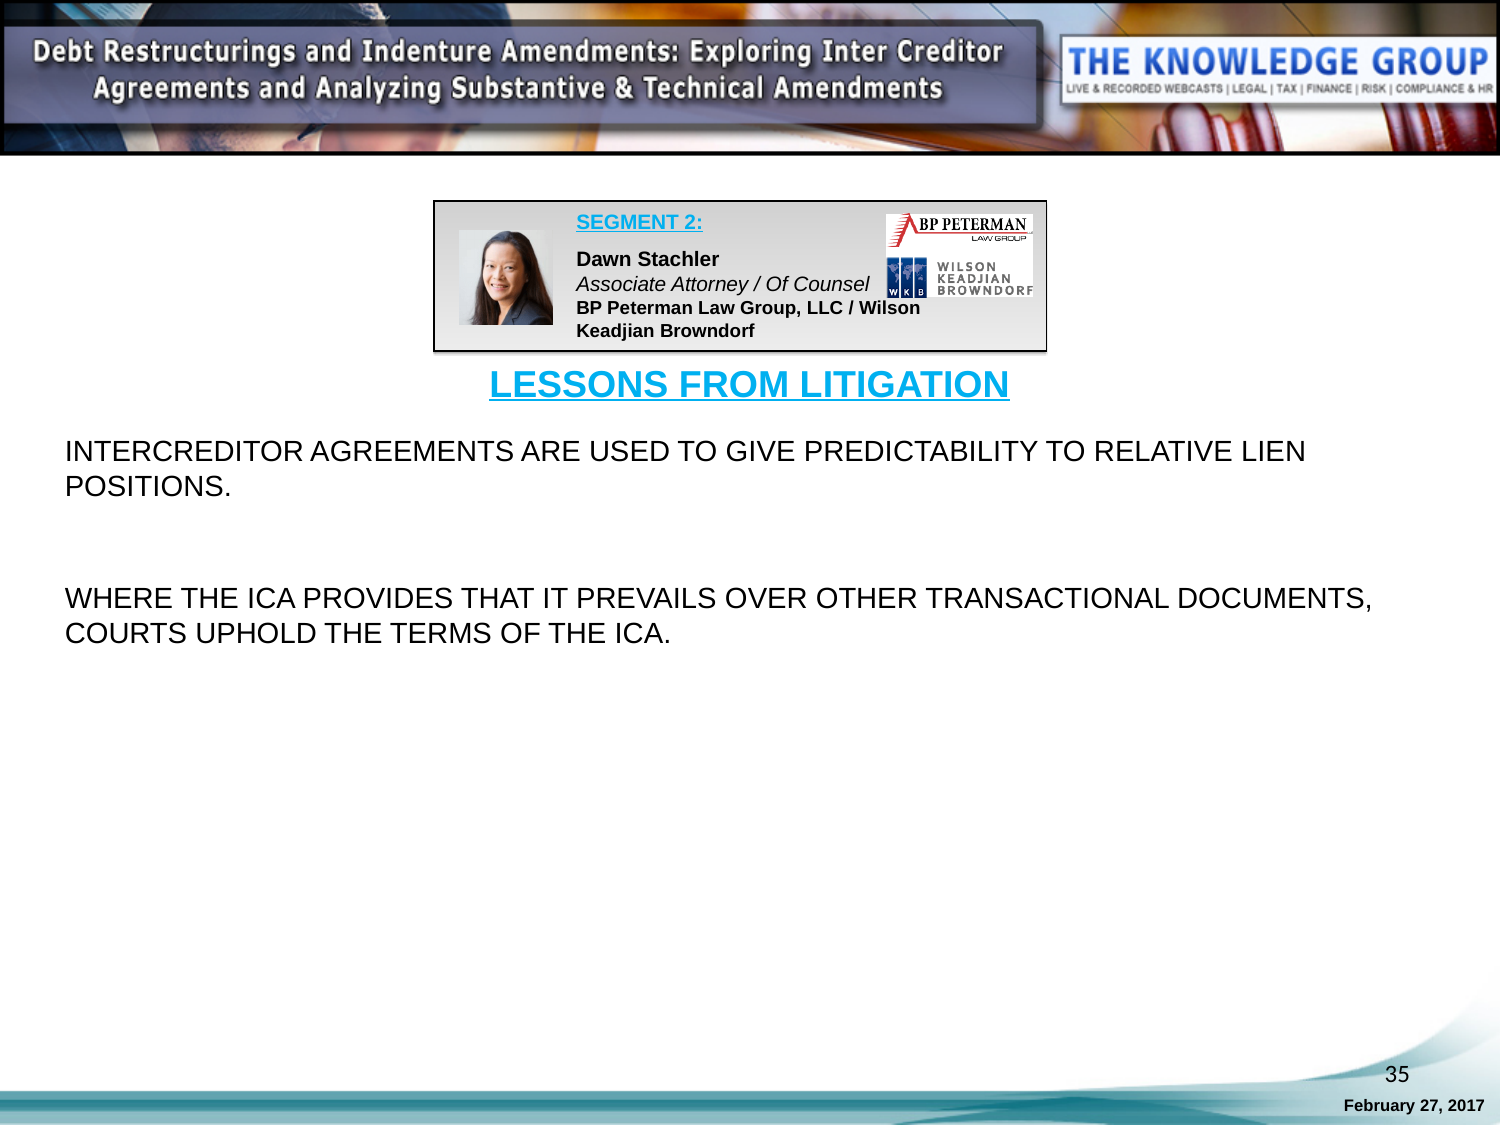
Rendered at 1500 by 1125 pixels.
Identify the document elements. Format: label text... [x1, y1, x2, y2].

slide_number 35 [1074, 1042, 1425, 1103]
text_box LESSONS FROM LITIGATION [0, 352, 1500, 412]
picture [0, 0, 1500, 352]
text_box February 27, 2017 [1100, 1087, 1500, 1123]
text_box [433, 200, 1047, 352]
picture [0, 412, 1500, 1125]
text_box Intercreditor agreements ARE used to give predictability to relative lien positions. WHERE the ica provides that it prevails over other TRANSACTIONAL documents, courts uphold THE TERMS OF THE ICA. [50, 424, 1450, 657]
